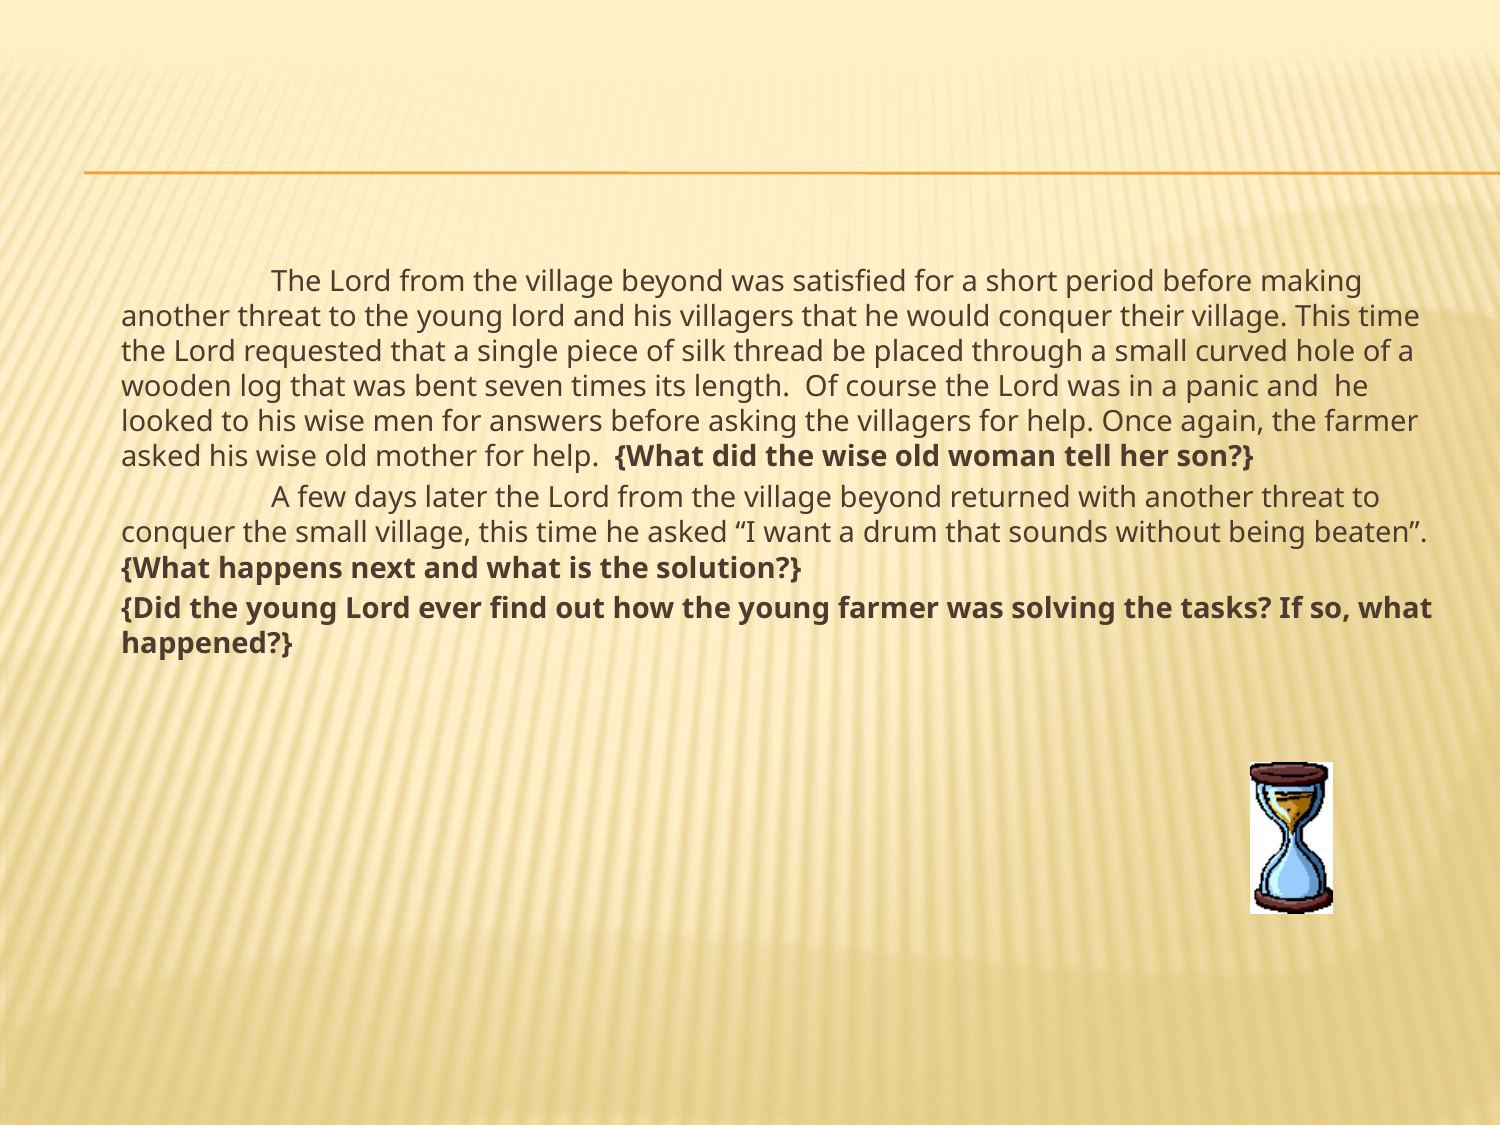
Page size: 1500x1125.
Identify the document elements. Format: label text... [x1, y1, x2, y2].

list The Lord from the village beyond was satisfied for a short period before making another threat to the young lord and his villagers that he would conquer their village. This time the Lord requested that a single piece of silk thread be placed through a small curved hole of a wooden log that was bent seven times its length. Of course the Lord was in a panic and he looked to his wise men for answers before asking the villagers for help. Once again, the farmer asked his wise old mother for help. {What did the wise old woman tell her son?} A few days later the Lord from the village beyond returned with another threat to conquer the small village, this time he asked “I want a drum that sounds without being beaten”. {What happens next and what is the solution?} {Did the young Lord ever find out how the young farmer was solving the tasks? If so, what happened?} [50, 254, 1475, 998]
picture [1249, 762, 1334, 915]
